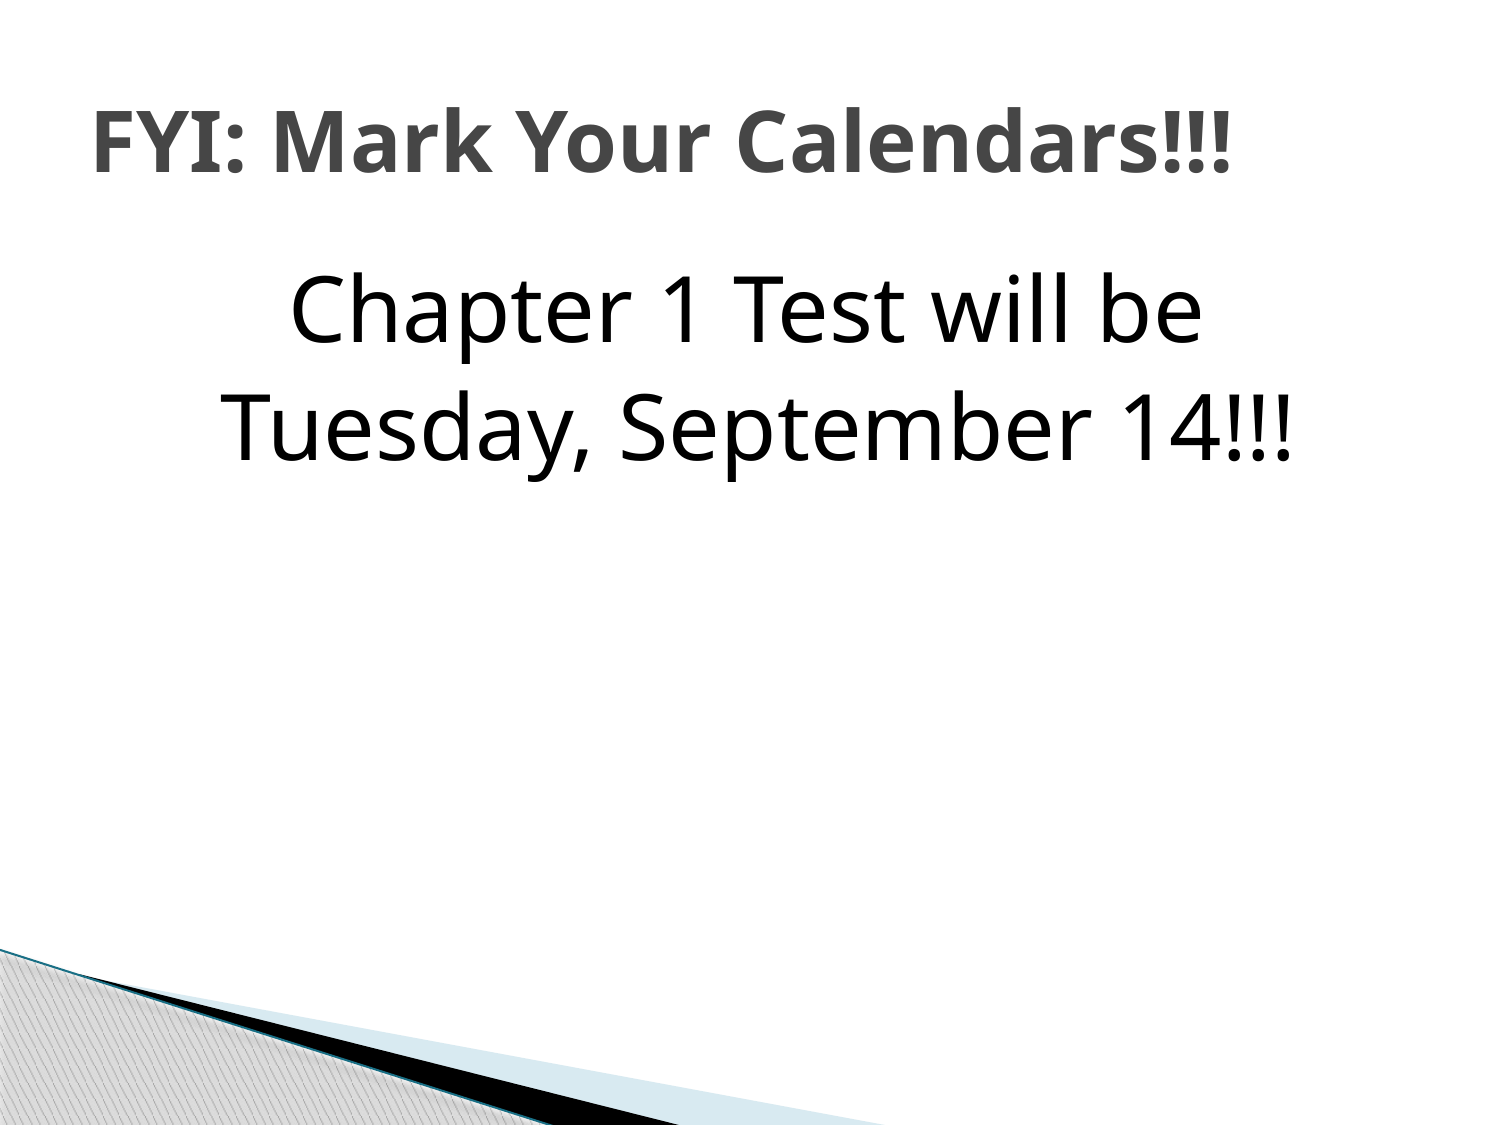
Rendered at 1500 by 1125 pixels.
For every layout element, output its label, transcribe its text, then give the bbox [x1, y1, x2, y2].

list Chapter 1 Test will be Tuesday, September 14!!! [75, 243, 1425, 986]
title FYI: Mark Your Calendars!!! [75, 45, 1425, 233]
